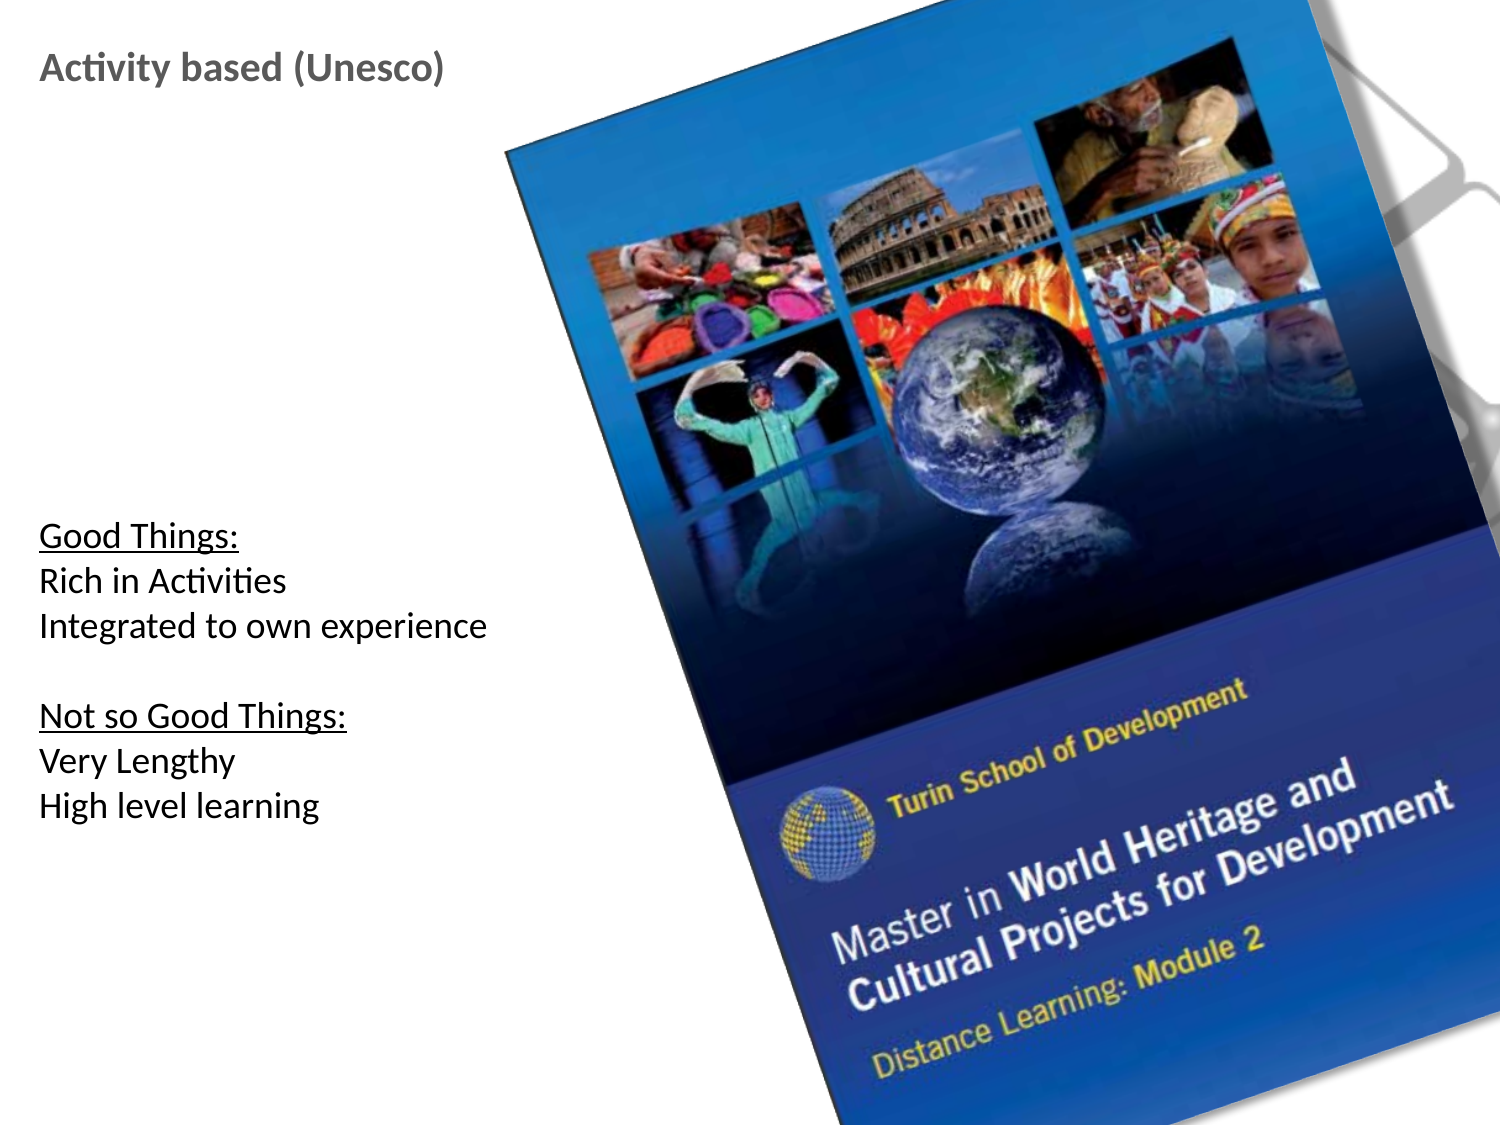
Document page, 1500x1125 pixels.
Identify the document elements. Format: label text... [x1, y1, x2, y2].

text_box Good Things: Rich in Activities Integrated to own experience Not so Good Things: Very Lengthy High level learning [24, 503, 529, 878]
subtitle Activity based (Unesco) [24, 31, 529, 111]
picture [506, 0, 1500, 1125]
